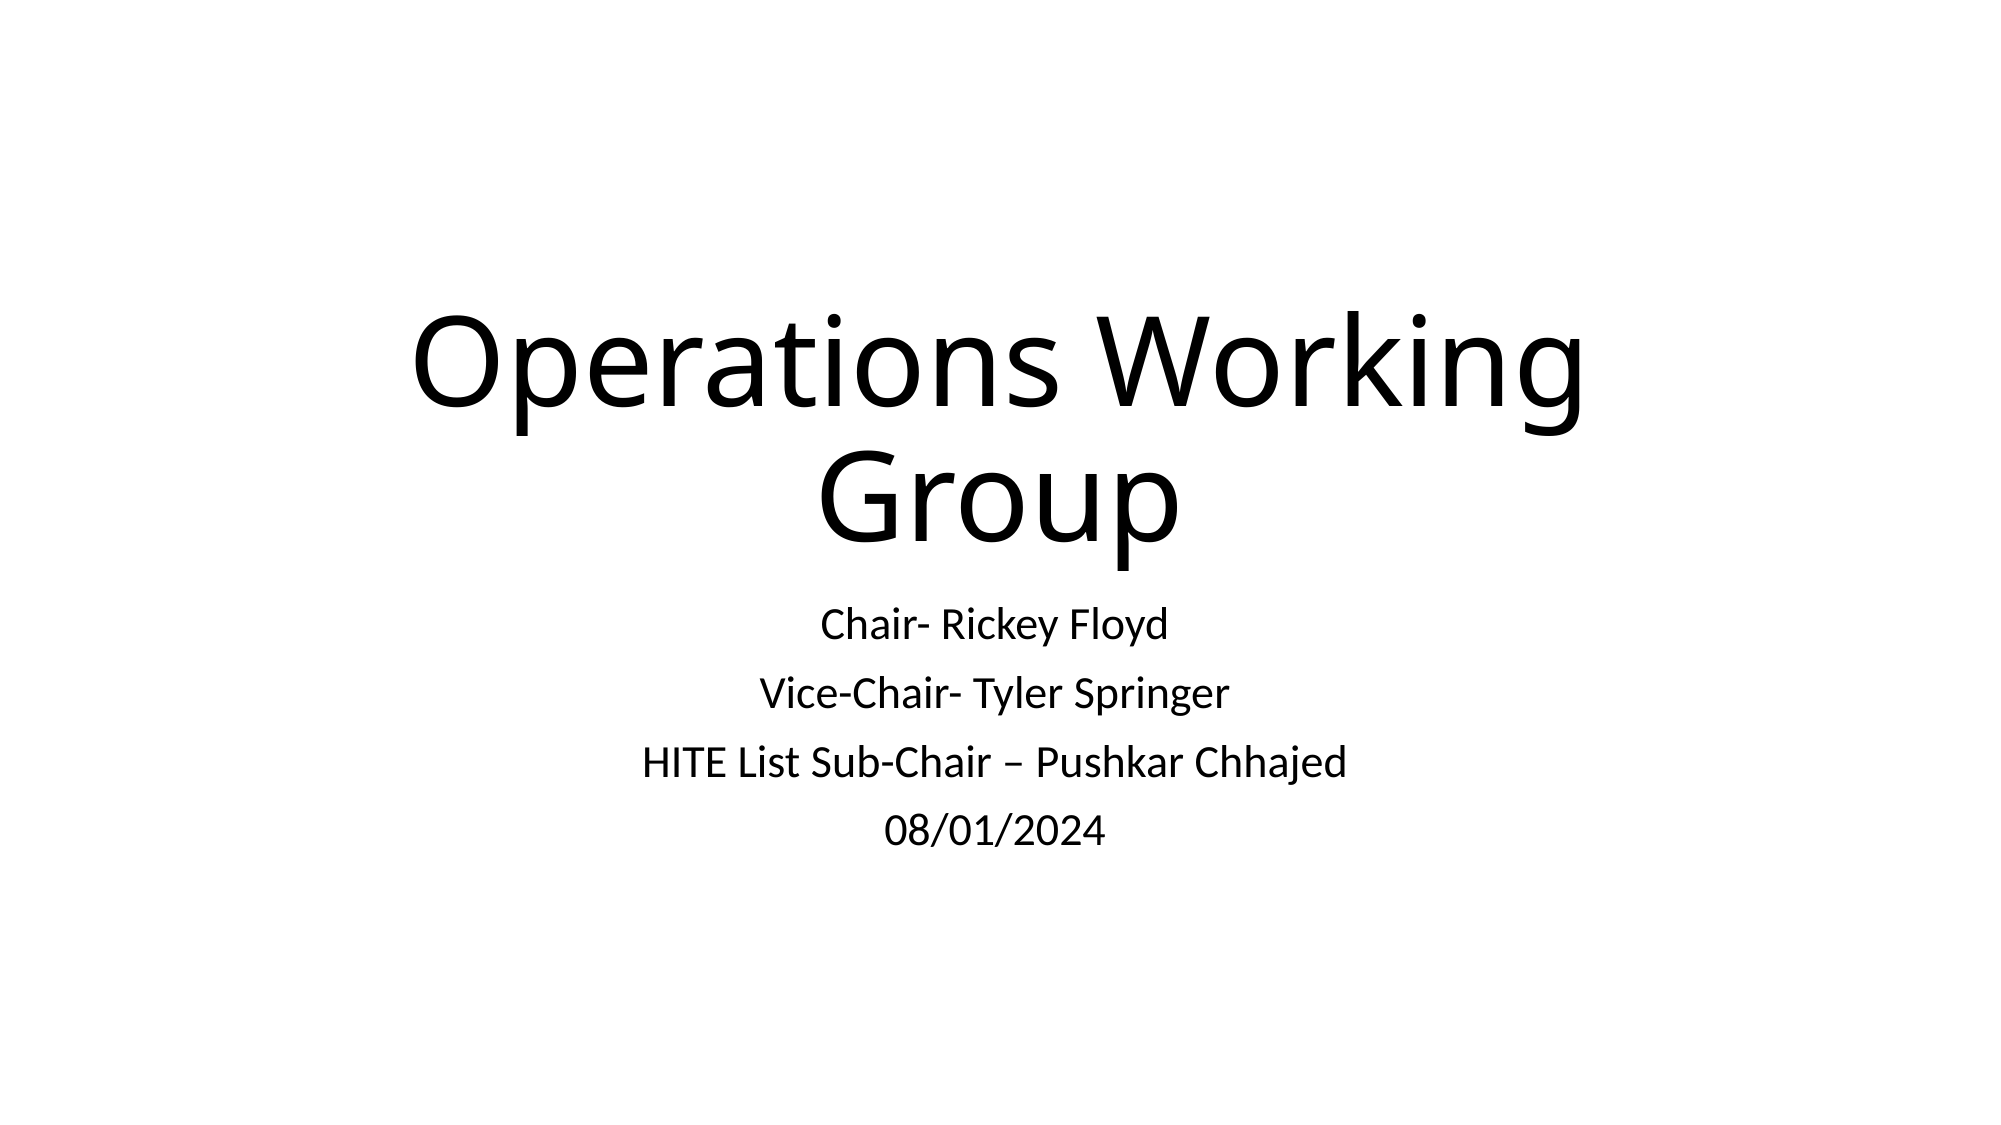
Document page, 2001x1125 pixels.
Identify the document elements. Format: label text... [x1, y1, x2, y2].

title Operations Working Group [249, 184, 1750, 576]
subtitle Chair- Rickey Floyd Vice-Chair- Tyler Springer HITE List Sub-Chair – Pushkar Chhajed 08/01/2024 [245, 592, 1746, 865]
